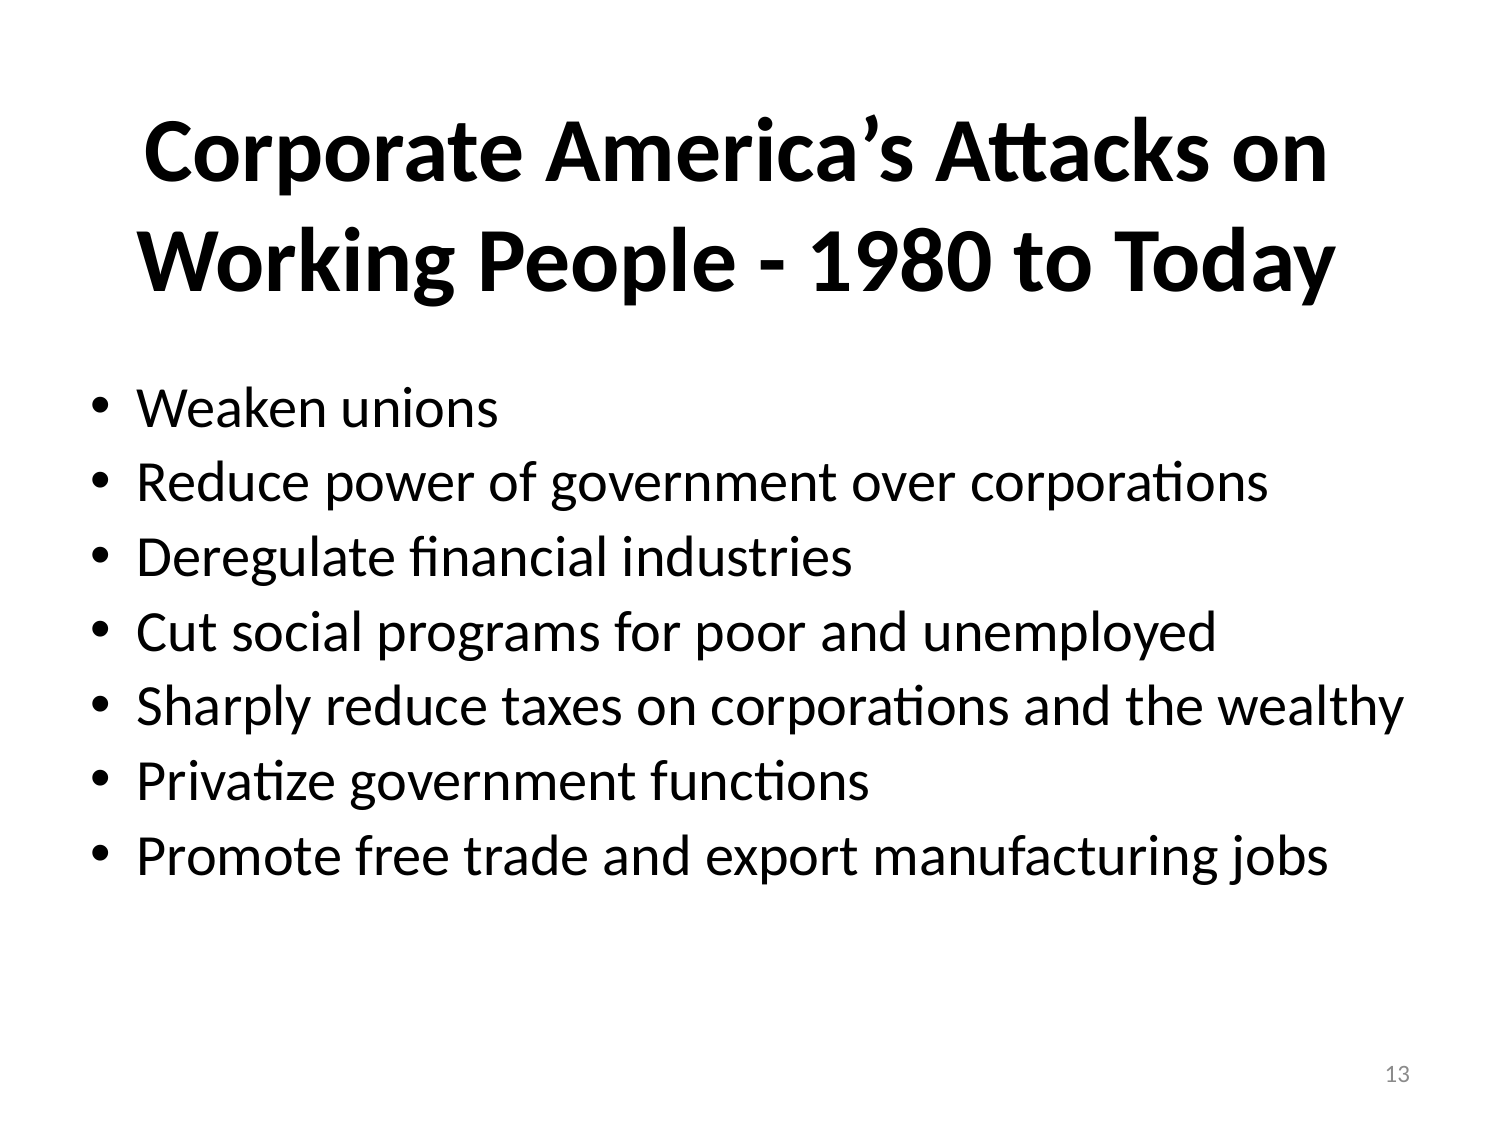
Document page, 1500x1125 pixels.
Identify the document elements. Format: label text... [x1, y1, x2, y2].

slide_number 13 [1074, 1042, 1425, 1103]
list Weaken unions Reduce power of government over corporations Deregulate financial industries Cut social programs for poor and unemployed Sharply reduce taxes on corporations and the wealthy Privatize government functions Promote free trade and export manufacturing jobs [75, 312, 1463, 1013]
title Corporate America’s Attacks on Working People - 1980 to Today [62, 50, 1413, 350]
